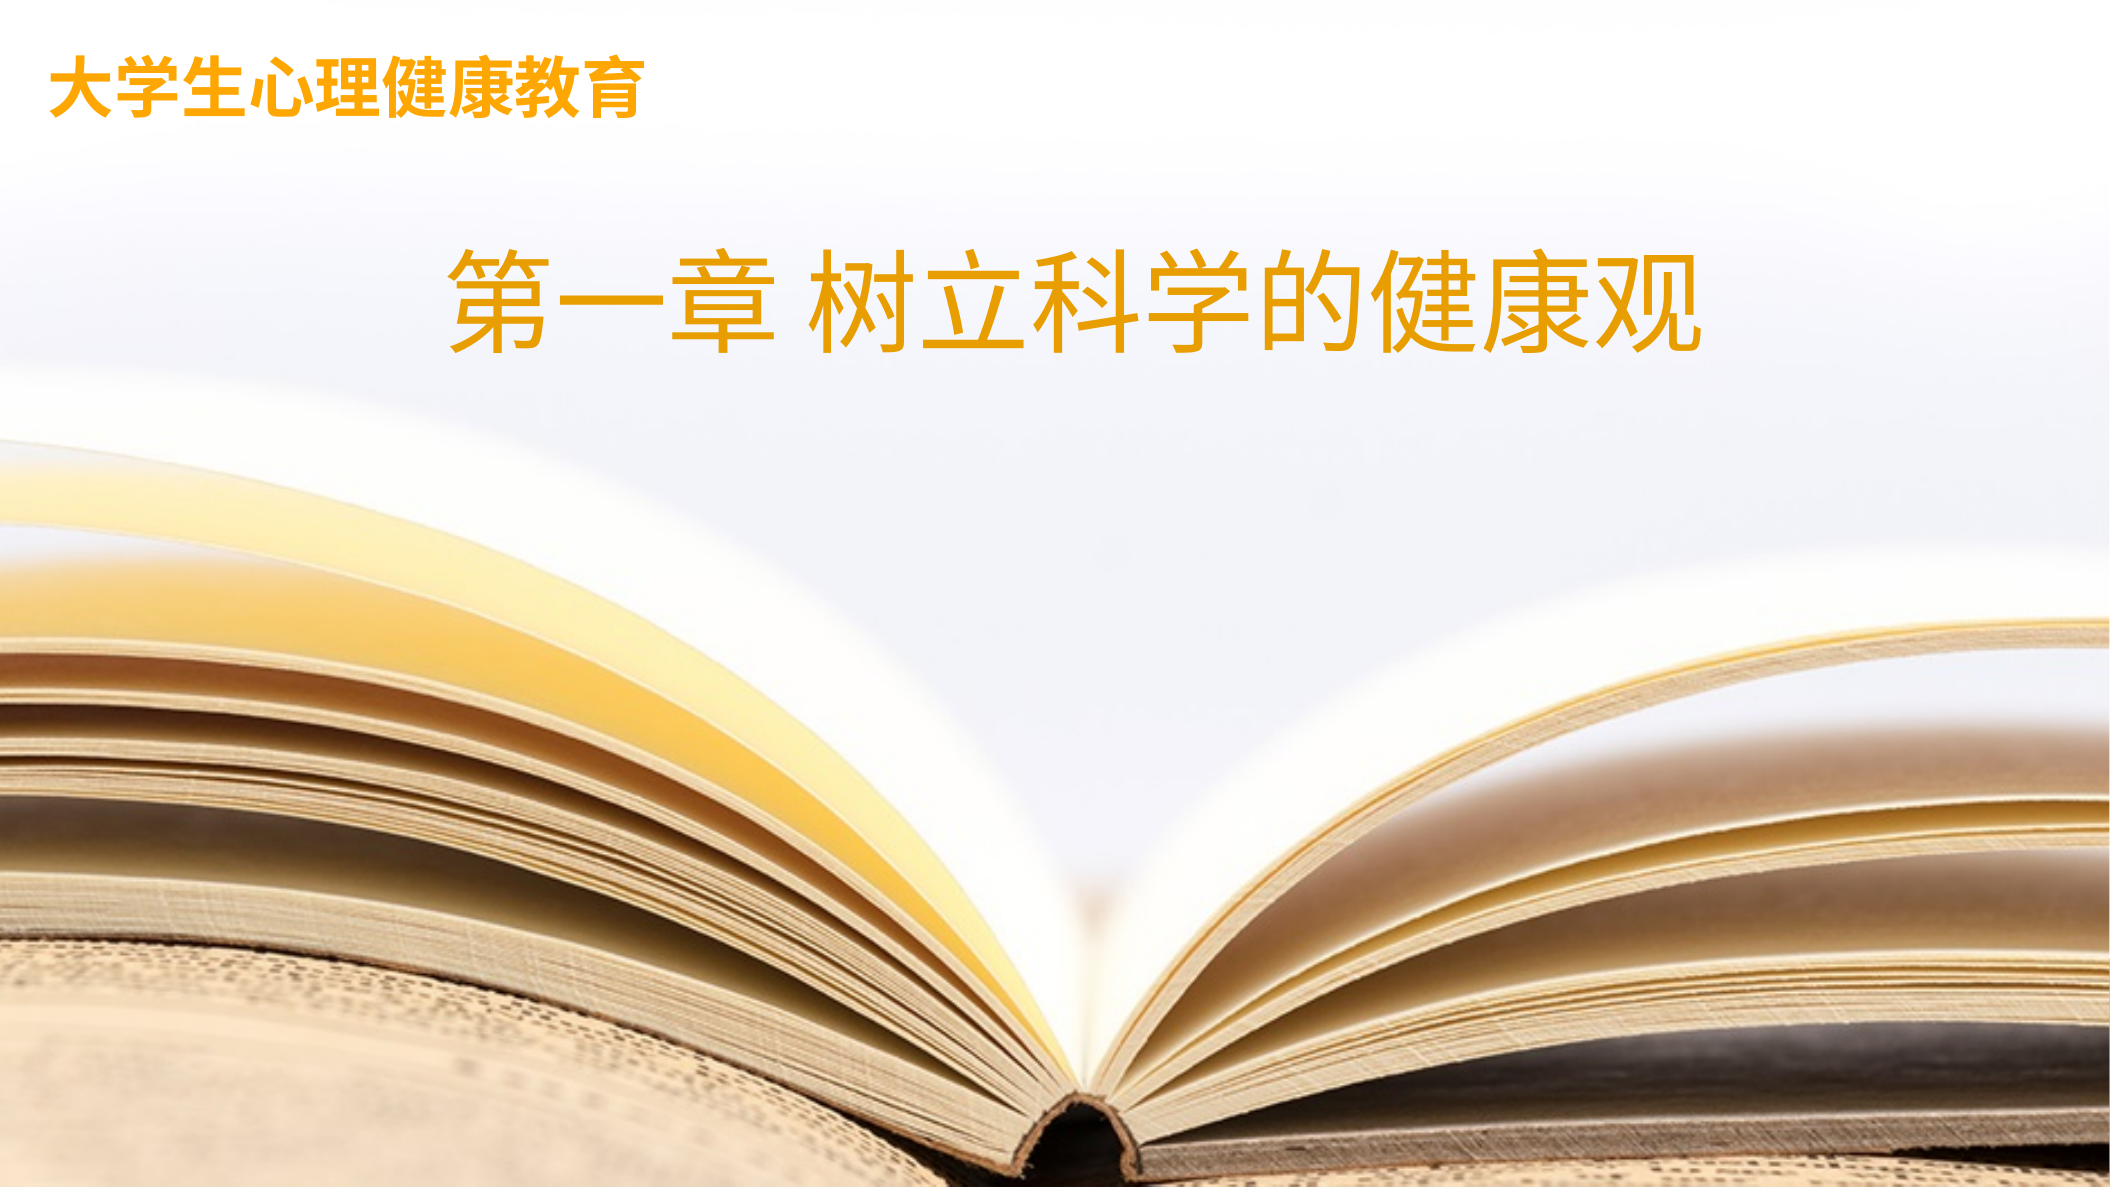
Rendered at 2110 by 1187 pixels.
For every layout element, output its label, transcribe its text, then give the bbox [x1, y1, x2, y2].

text_box [0, 0, 2110, 1187]
text_box 第一章 树立科学的健康观 [44, 231, 2065, 398]
text_box 大学生心理健康教育 [33, 37, 664, 133]
